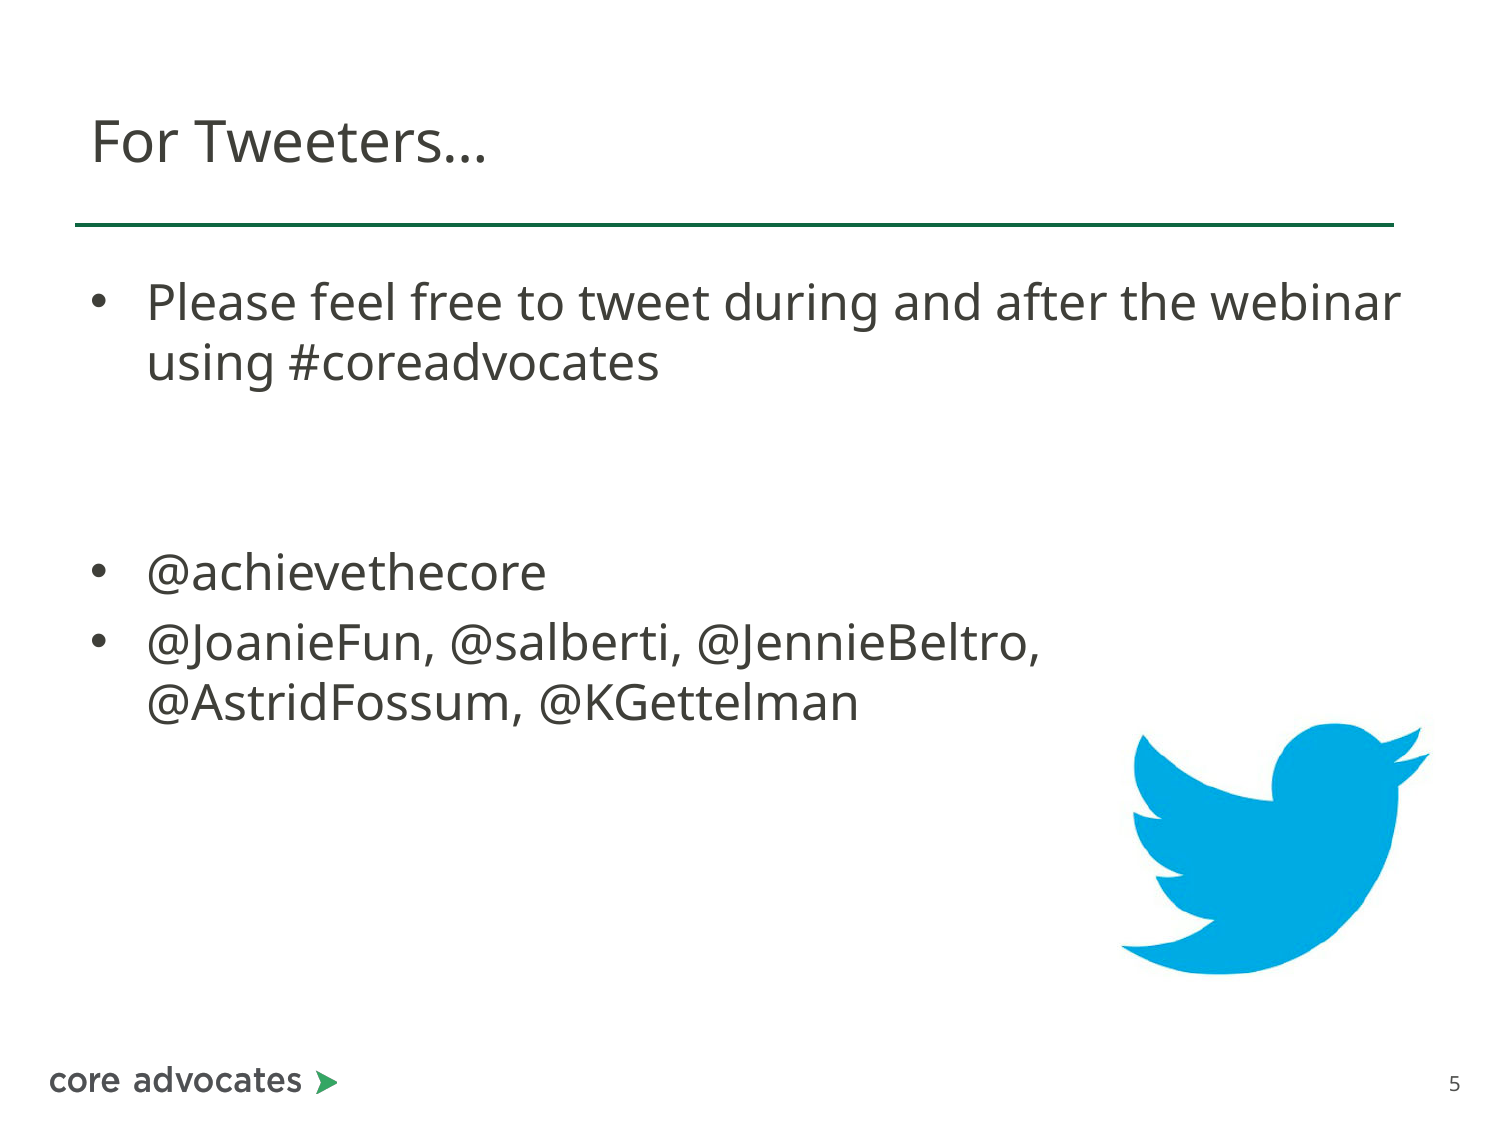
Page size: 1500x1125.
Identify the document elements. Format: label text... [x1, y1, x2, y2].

title For Tweeters… [75, 45, 1425, 233]
list Please feel free to tweet during and after the webinar using #coreadvocates @achievethecore @JoanieFun, @salberti, @JennieBeltro, @AstridFossum, @KGettelman [75, 262, 1425, 1005]
picture [50, 1066, 337, 1094]
picture [1067, 693, 1500, 1005]
